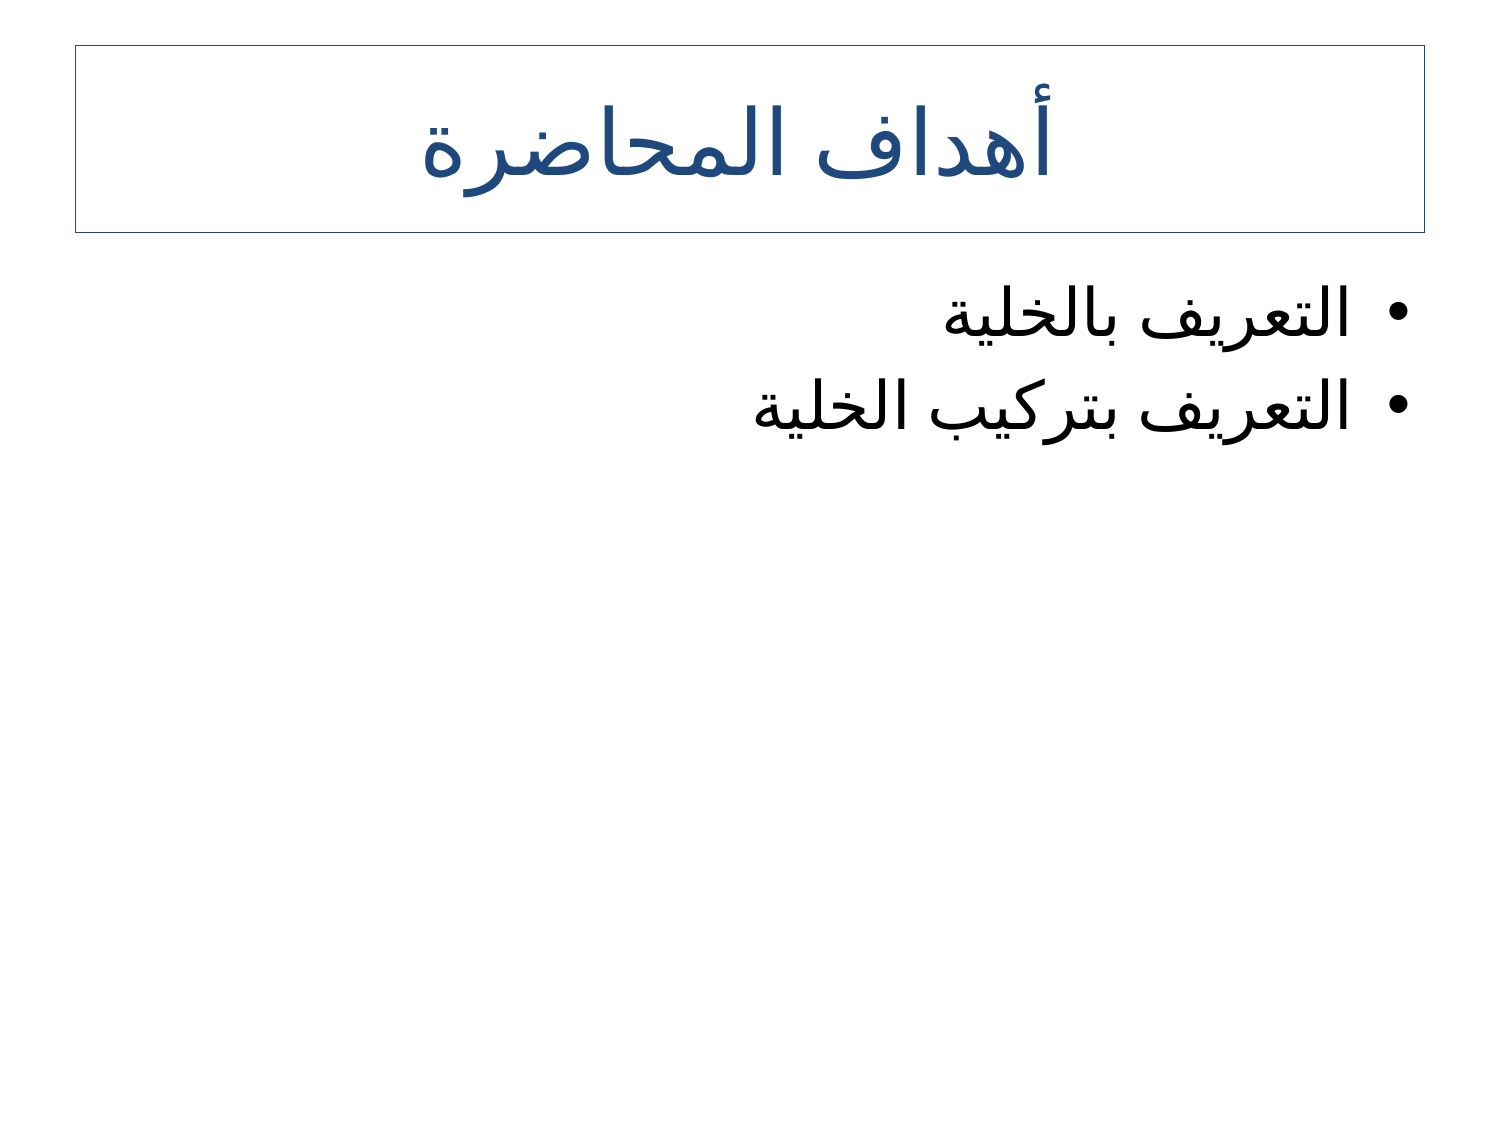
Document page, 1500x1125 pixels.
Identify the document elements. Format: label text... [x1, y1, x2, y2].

title أهداف المحاضرة [75, 45, 1425, 233]
list التعريف بالخلية التعريف بتركيب الخلية [75, 262, 1425, 1005]
